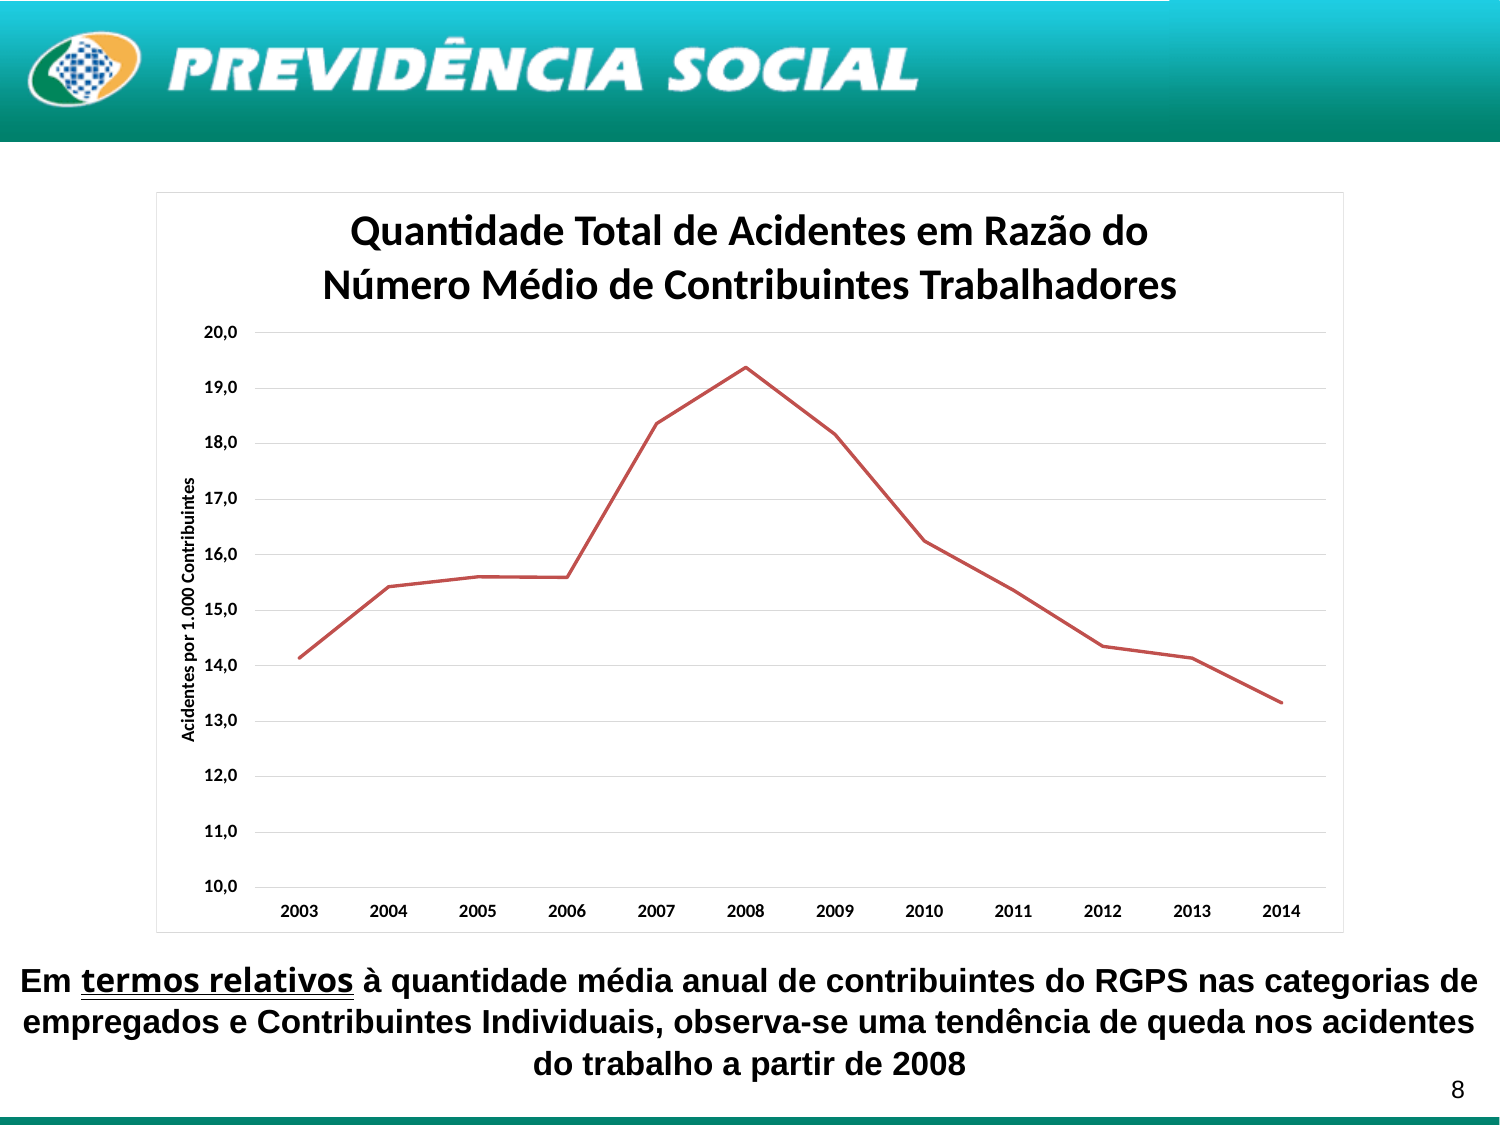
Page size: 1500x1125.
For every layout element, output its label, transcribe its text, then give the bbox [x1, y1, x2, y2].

text_box Em termos relativos à quantidade média anual de contribuintes do RGPS nas categorias de empregados e Contribuintes Individuais, observa-se uma tendência de queda nos acidentes do trabalho a partir de 2008 [0, 942, 1500, 1097]
picture [0, 0, 1500, 142]
picture [0, 1117, 1500, 1125]
picture [155, 191, 1344, 934]
